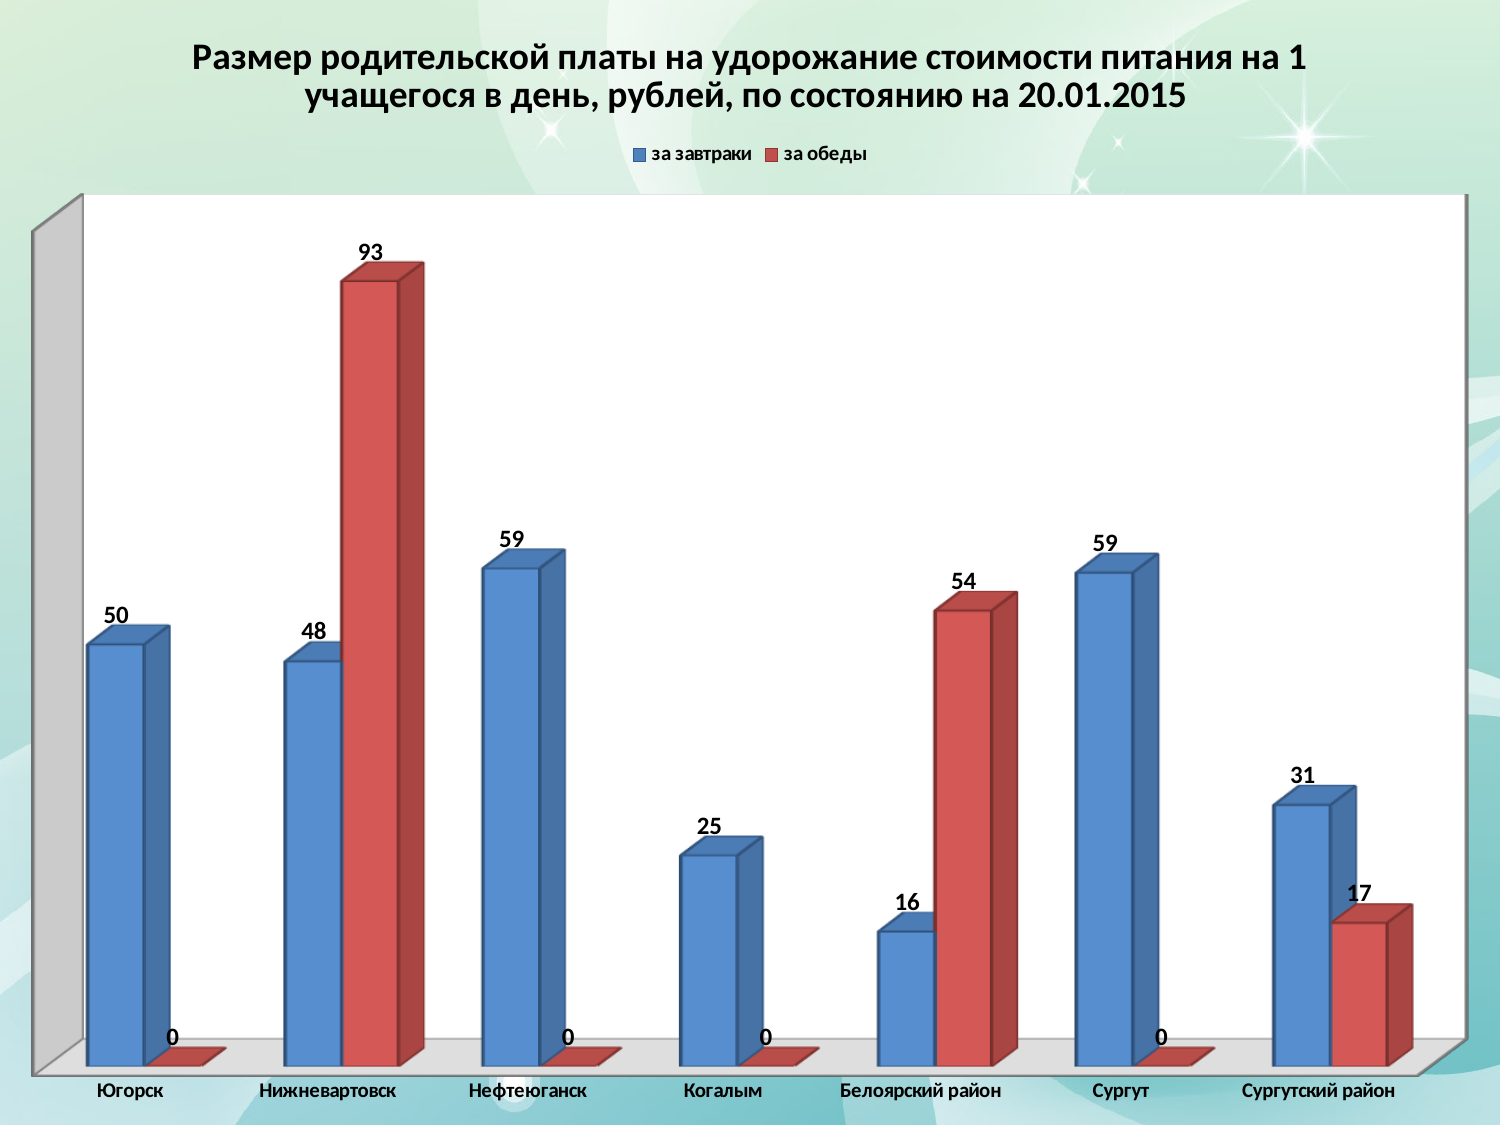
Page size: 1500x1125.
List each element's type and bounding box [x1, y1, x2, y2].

chart [0, 0, 1500, 1125]
